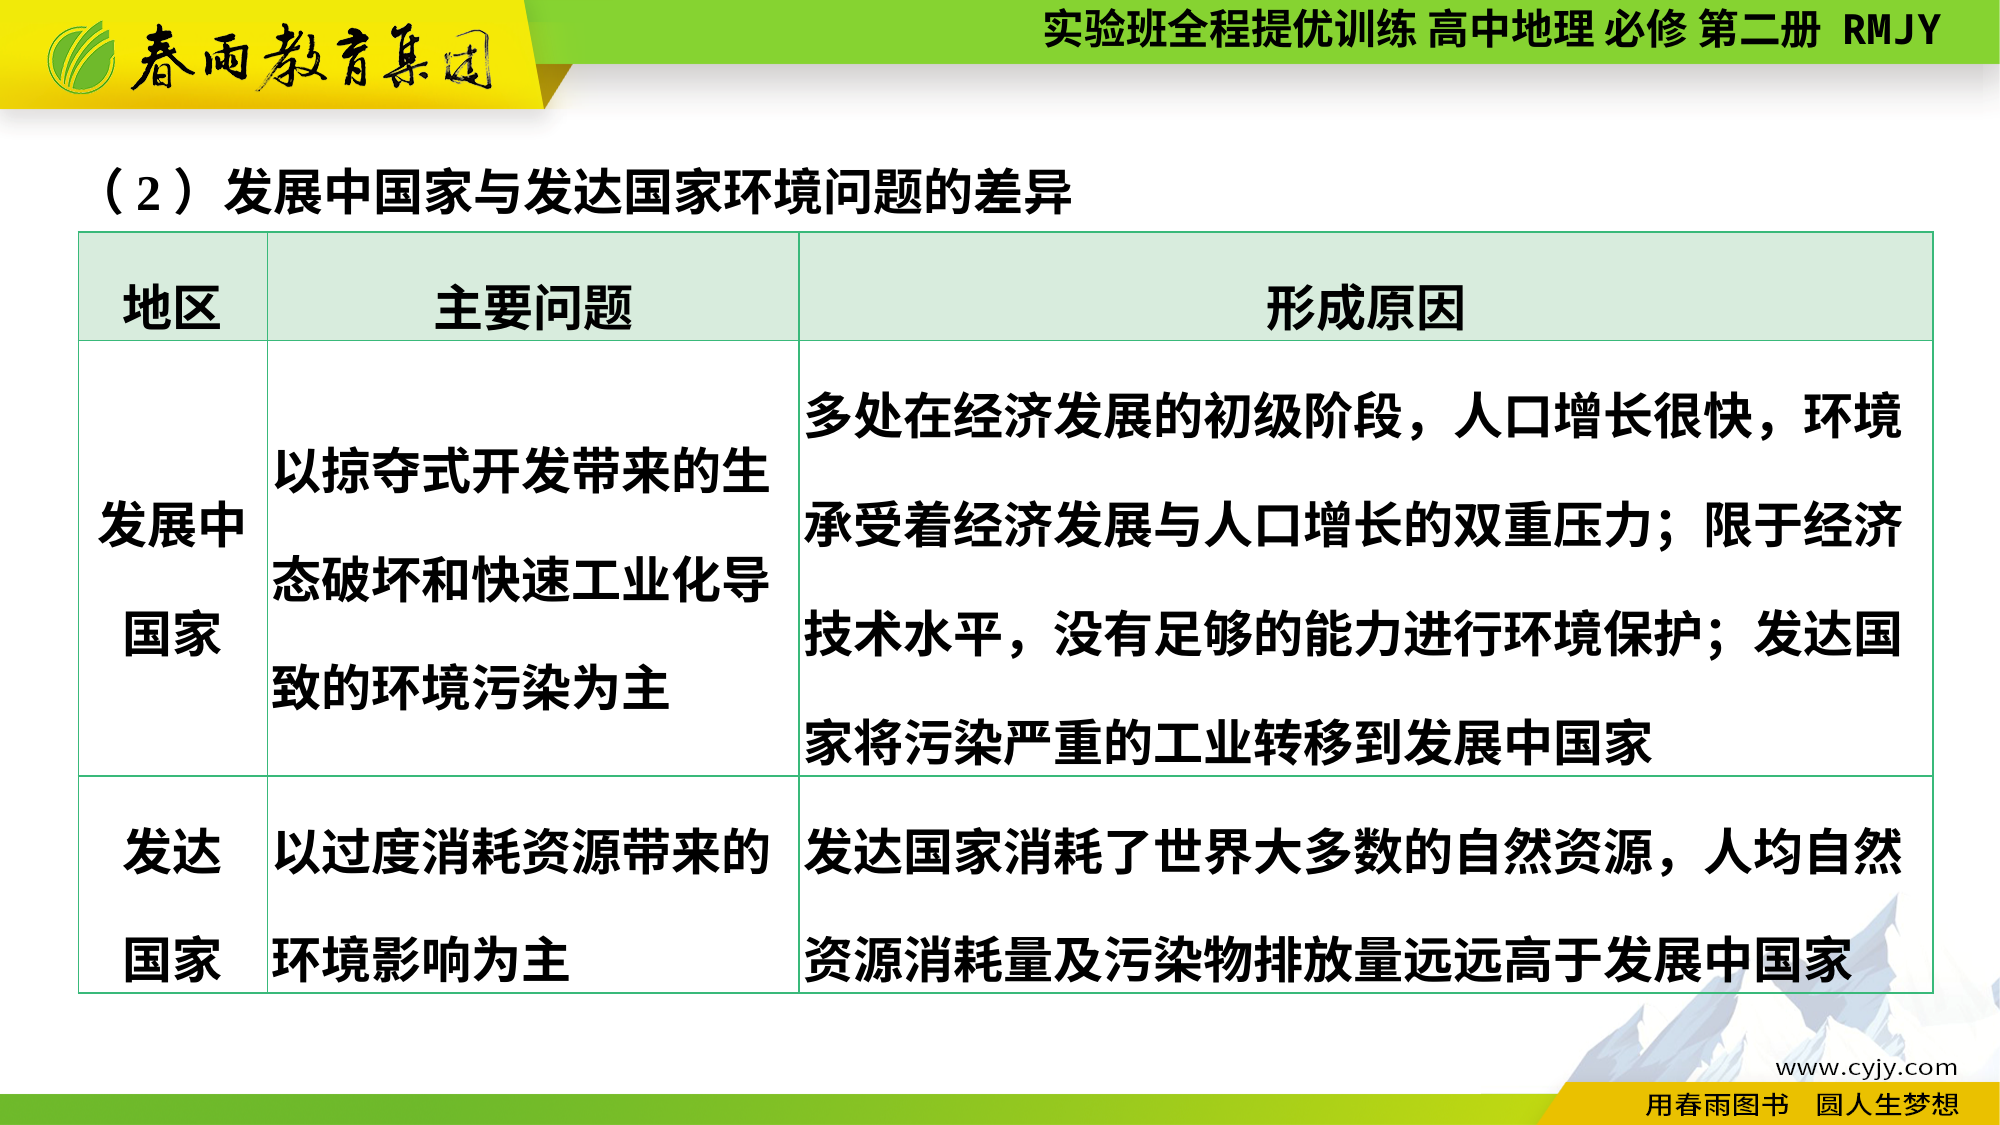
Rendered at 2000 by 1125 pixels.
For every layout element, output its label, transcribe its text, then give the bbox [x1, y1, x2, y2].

table_header 地区 [79, 233, 267, 340]
table_cell 以掠夺式开发带来的生态破坏和快速工业化导致的环境污染为主 [268, 341, 798, 775]
table_cell 发达国家消耗了世界大多数的自然资源，人均自然资源消耗量及污染物排放量远远高于发展中国家 [800, 777, 1932, 992]
table_header 主要问题 [268, 233, 798, 340]
table_cell 发展中 国家 [79, 341, 267, 775]
table_cell 以过度消耗资源带来的环境影响为主 [268, 777, 798, 992]
list （2）发展中国家与发达国家环境问题的差异 [59, 122, 1944, 217]
table_cell 发达 国家 [79, 777, 267, 992]
picture [0, 0, 2000, 1125]
table_cell 多处在经济发展的初级阶段，人口增长很快，环境承受着经济发展与人口增长的双重压力；限于经济技术水平，没有足够的能力进行环境保护；发达国家将污染严重的工业转移到发展中国家 [800, 341, 1932, 775]
table_header 形成原因 [800, 233, 1932, 340]
